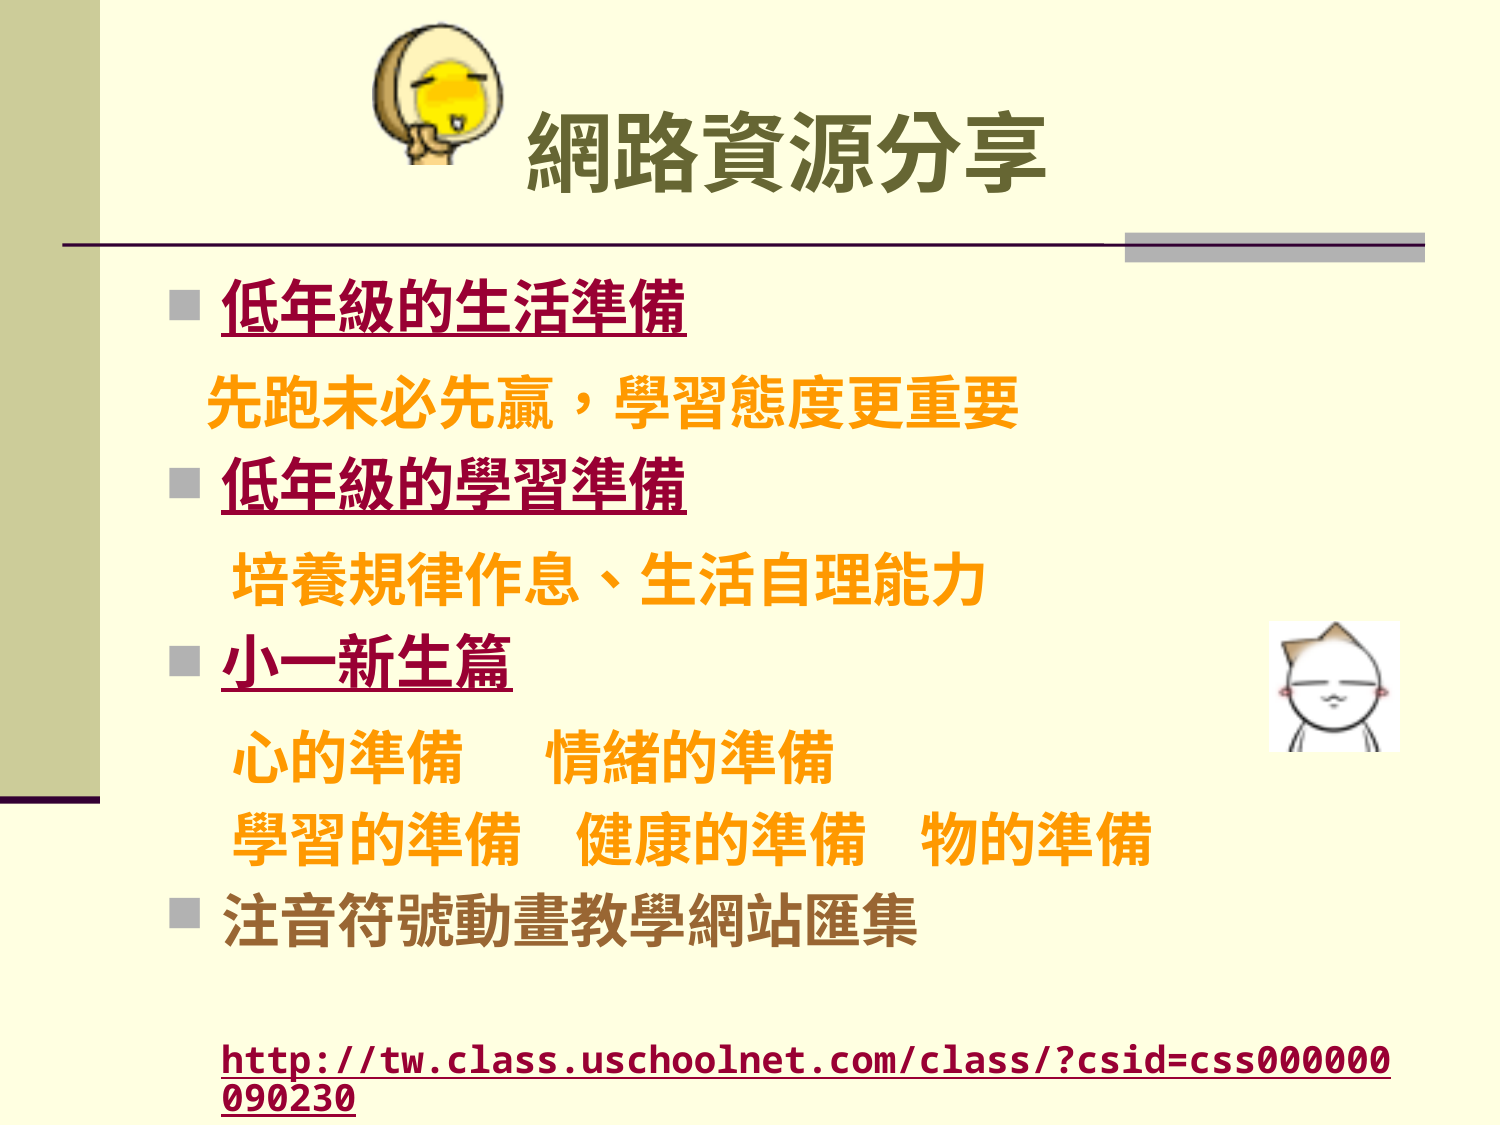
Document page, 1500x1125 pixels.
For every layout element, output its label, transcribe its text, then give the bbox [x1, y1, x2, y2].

list 低年級的生活準備 先跑未必先贏，學習態度更重要 低年級的學習準備 培養規律作息、生活自理能力 小一新生篇 心的準備 情緒的準備 學習的準備 健康的準備 物的準備 注音符號動畫教學網站匯集 http://tw.class.uschoolnet.com/class/?csid=css000000090230 [149, 262, 1426, 1071]
title 網路資源分享 [149, 45, 1426, 256]
picture [371, 0, 538, 166]
picture [1269, 621, 1400, 752]
